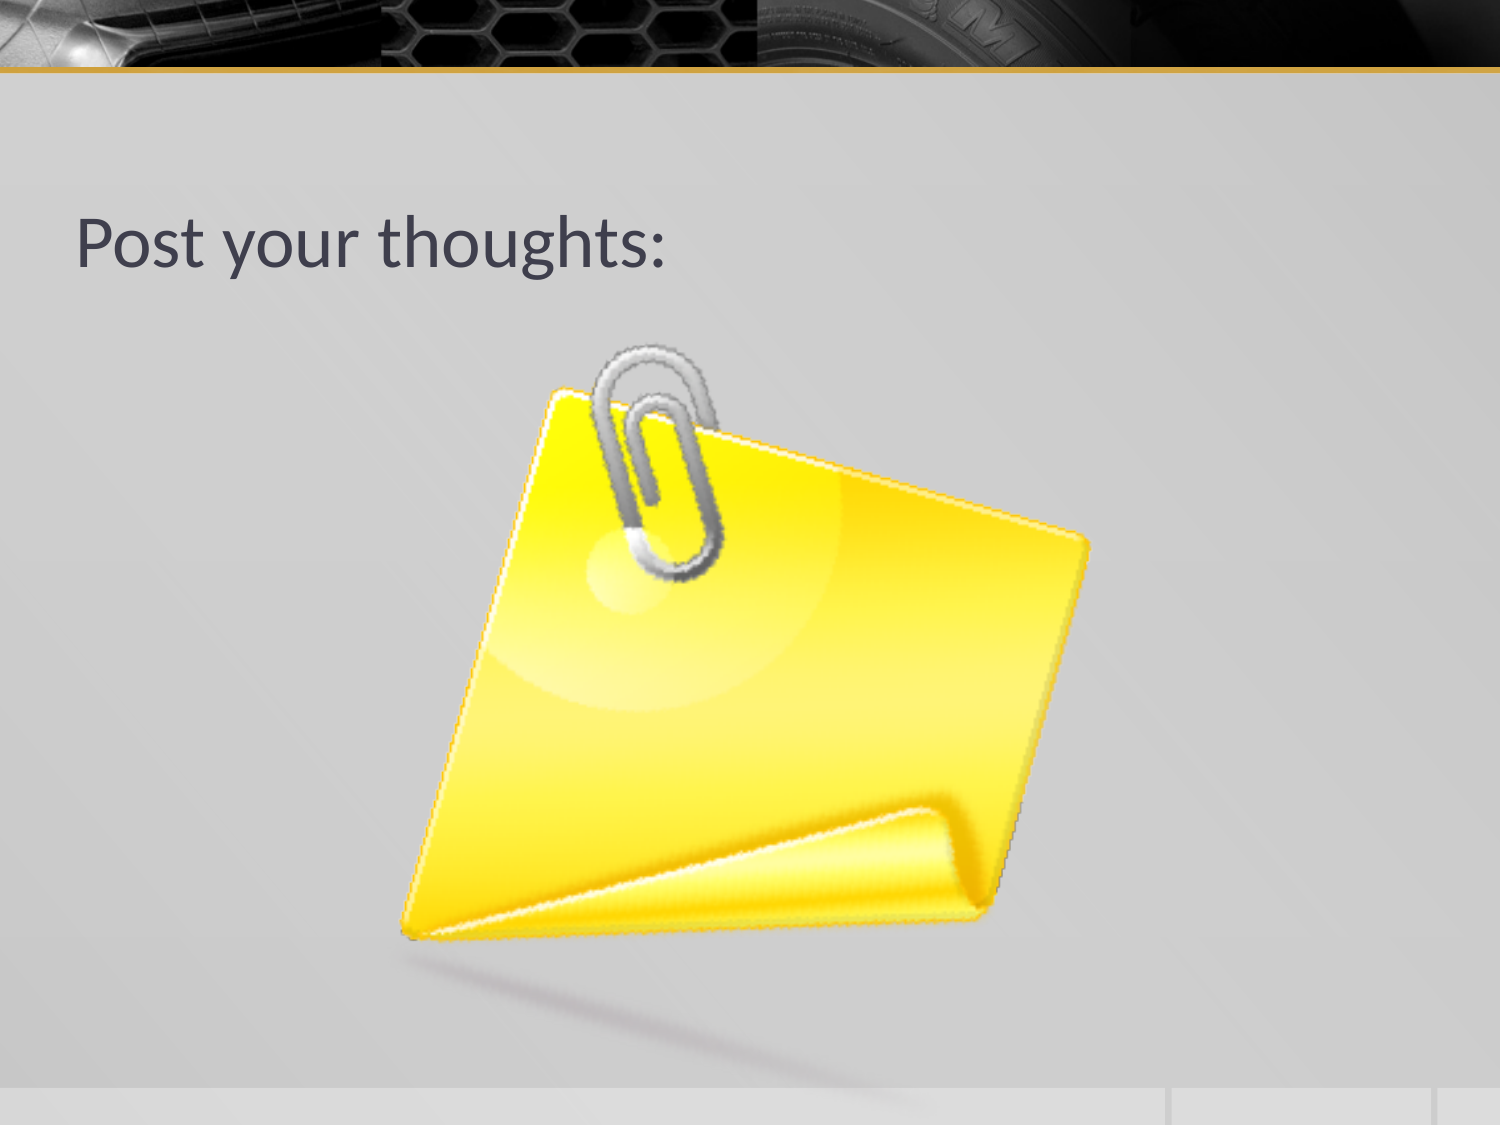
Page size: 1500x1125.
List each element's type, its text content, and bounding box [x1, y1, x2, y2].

title Post your thoughts: [75, 162, 1425, 313]
picture [265, 224, 1204, 1125]
picture [0, 0, 1500, 67]
